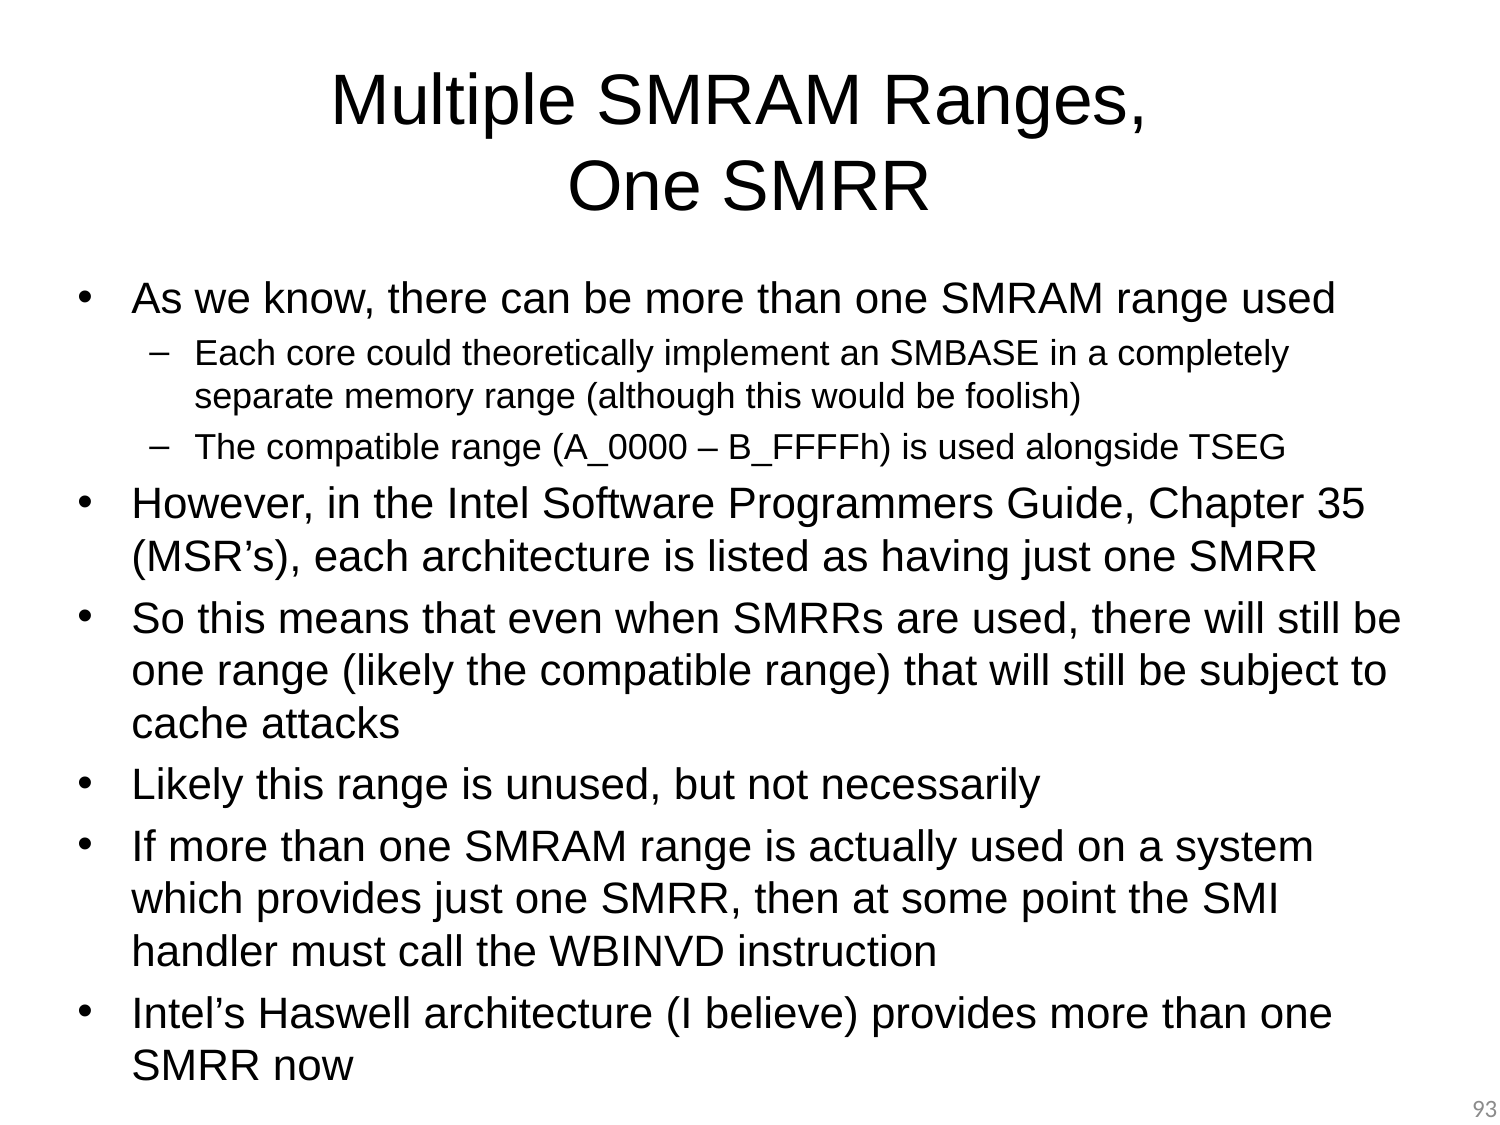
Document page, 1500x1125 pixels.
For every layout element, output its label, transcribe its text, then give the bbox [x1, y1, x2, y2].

list As we know, there can be more than one SMRAM range used Each core could theoretically implement an SMBASE in a completely separate memory range (although this would be foolish) The compatible range (A_0000 – B_FFFFh) is used alongside TSEG However, in the Intel Software Programmers Guide, Chapter 35 (MSR’s), each architecture is listed as having just one SMRR So this means that even when SMRRs are used, there will still be one range (likely the compatible range) that will still be subject to cache attacks Likely this range is unused, but not necessarily If more than one SMRAM range is actually used on a system which provides just one SMRR, then at some point the SMI handler must call the WBINVD instruction Intel’s Haswell architecture (I believe) provides more than one SMRR now [62, 262, 1450, 1100]
title Multiple SMRAM Ranges, One SMRR [75, 45, 1425, 233]
slide_number 93 [1162, 1077, 1500, 1125]
